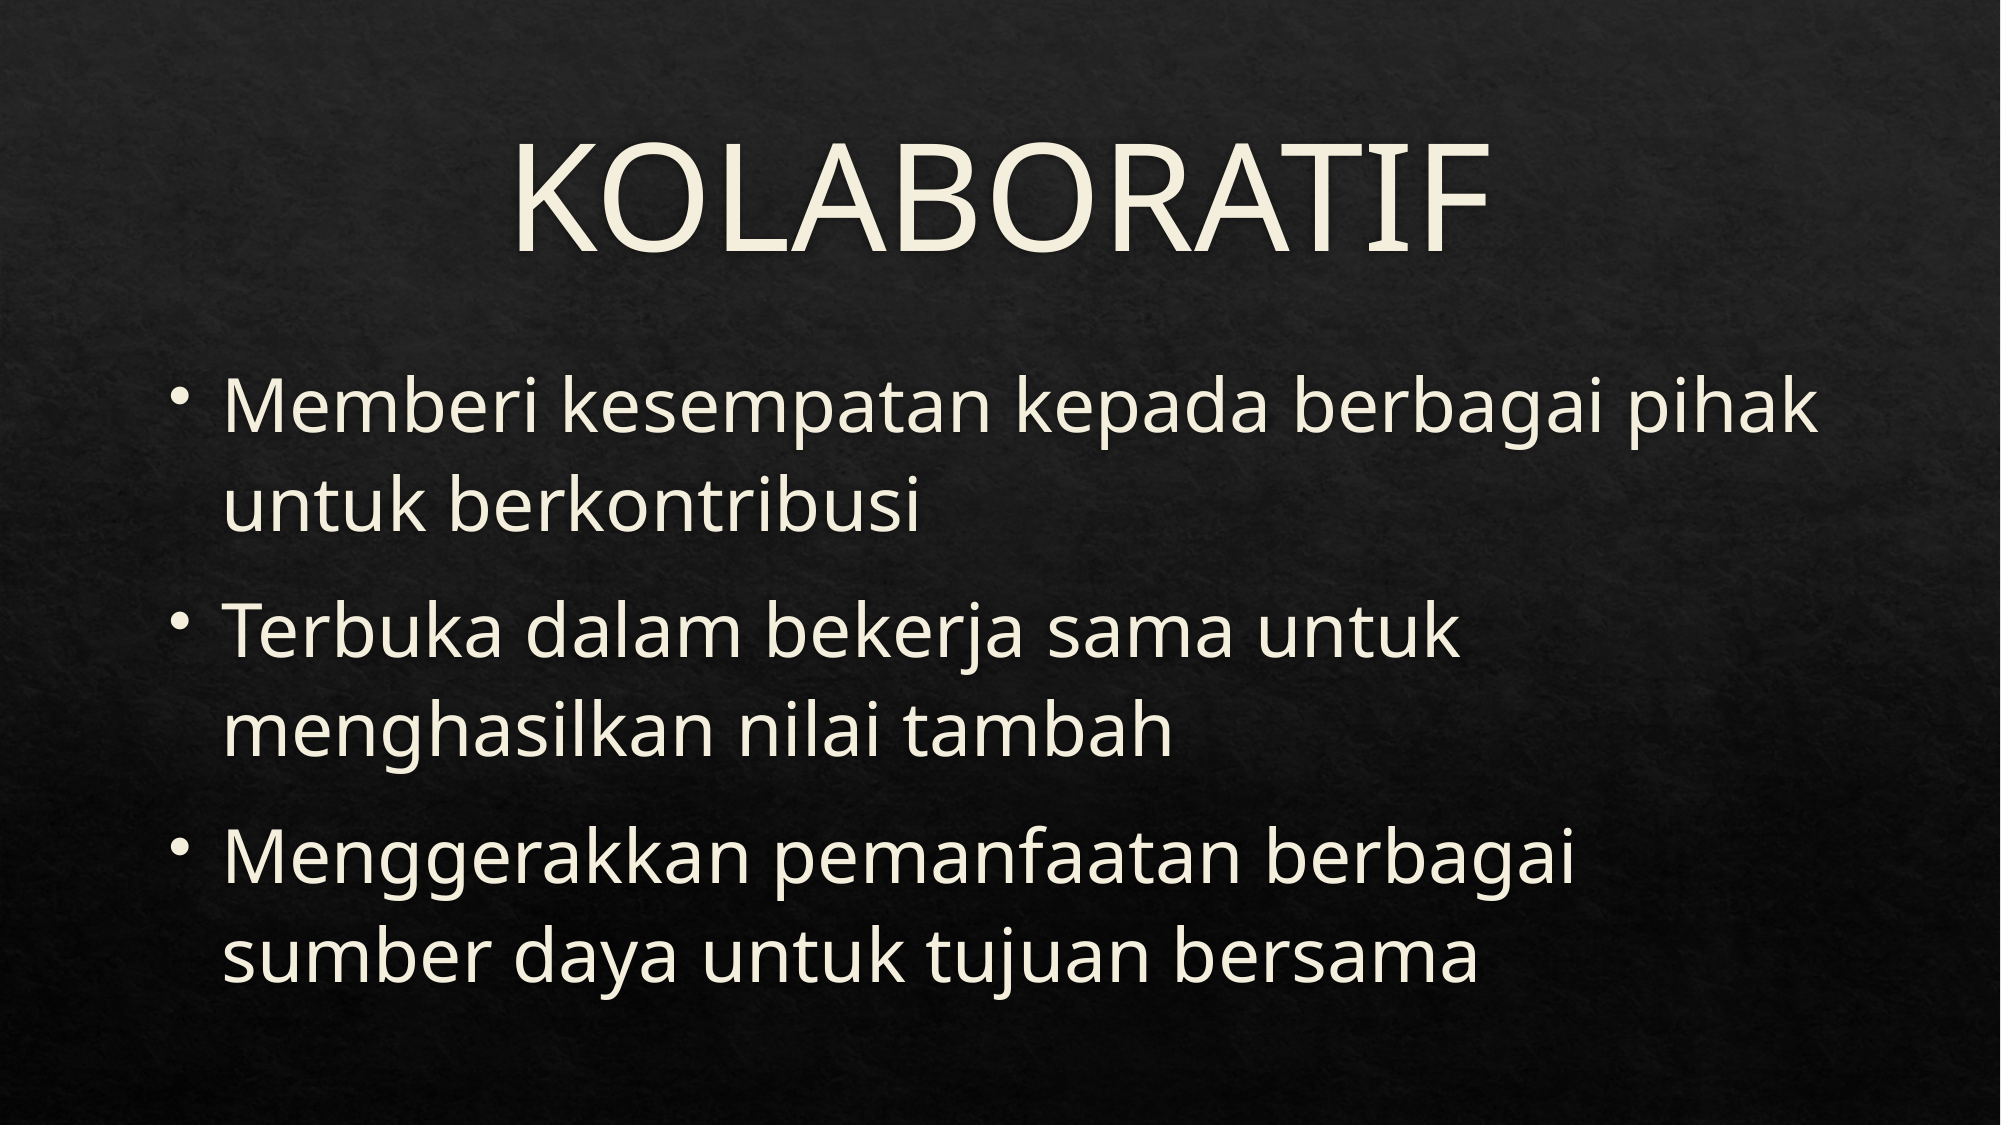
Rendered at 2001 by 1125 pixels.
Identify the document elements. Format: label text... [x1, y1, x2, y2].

title KOLABORATIF [149, 99, 1849, 307]
list Memberi kesempatan kepada berbagai pihak untuk berkontribusi Terbuka dalam bekerja sama untuk menghasilkan nilai tambah Menggerakkan pemanfaatan berbagai sumber daya untuk tujuan bersama [149, 340, 1849, 950]
